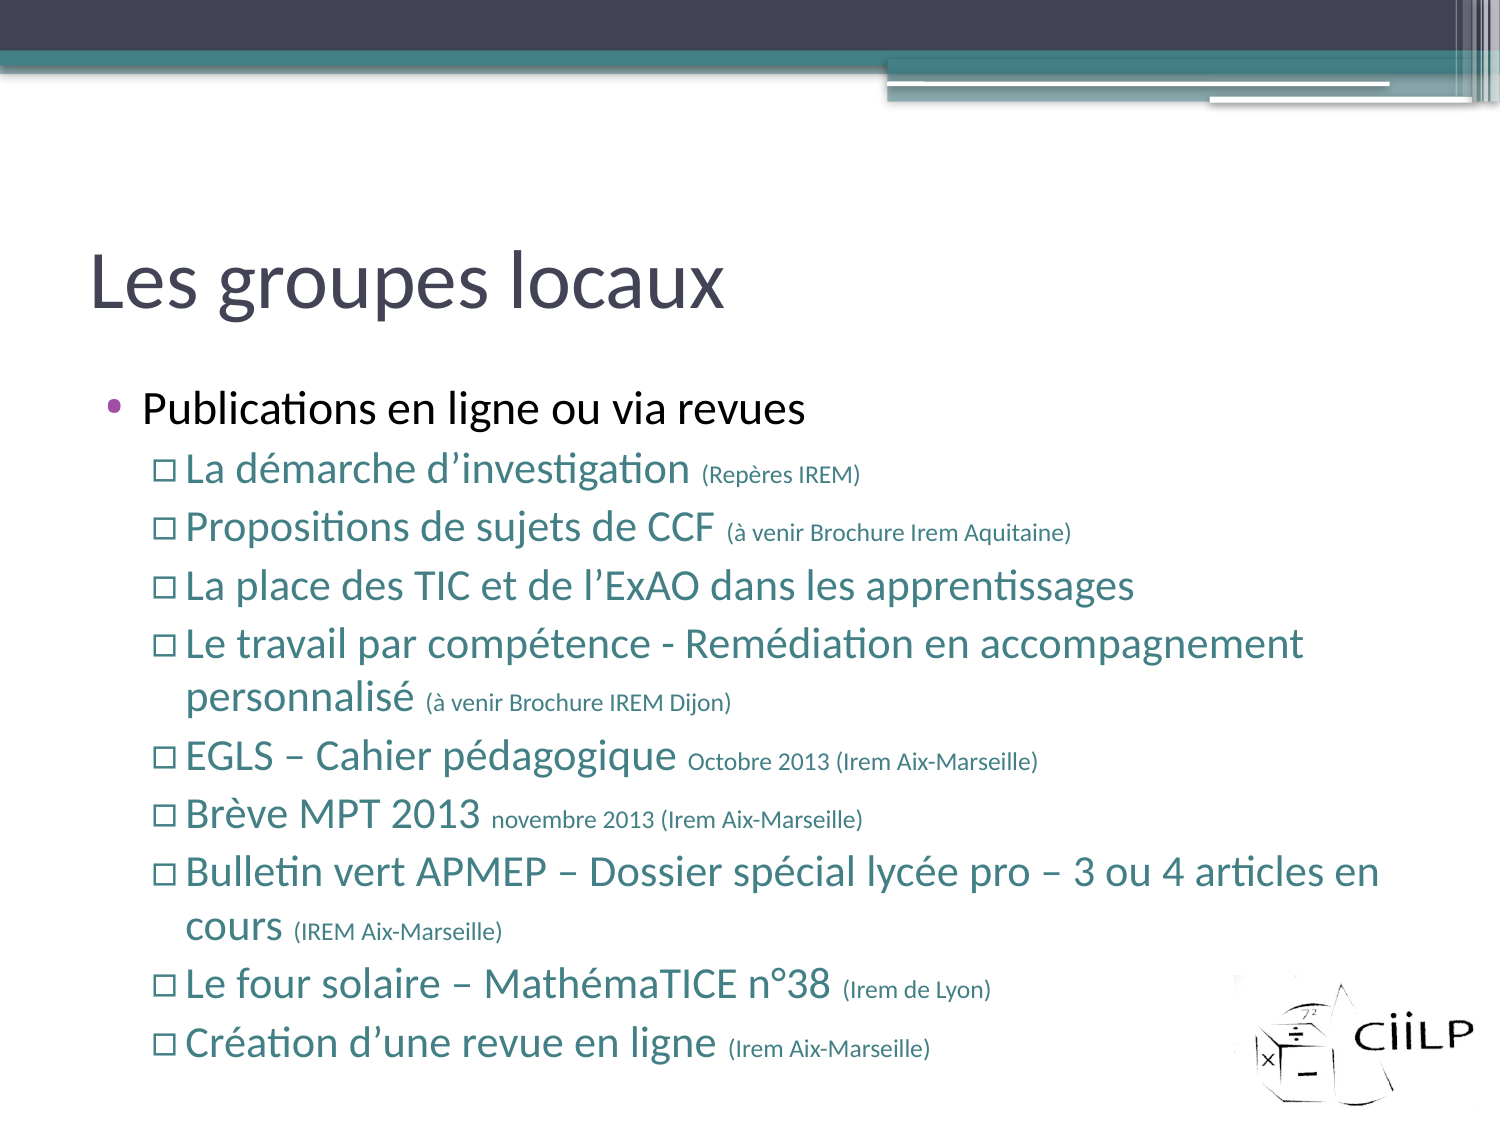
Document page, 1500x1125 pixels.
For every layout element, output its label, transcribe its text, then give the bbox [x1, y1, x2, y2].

title Les groupes locaux [75, 187, 1425, 363]
picture [1233, 975, 1483, 1110]
list Publications en ligne ou via revues La démarche d’investigation (Repères IREM) Propositions de sujets de CCF (à venir Brochure Irem Aquitaine) La place des TIC et de l’ExAO dans les apprentissages Le travail par compétence - Remédiation en accompagnement personnalisé (à venir Brochure IREM Dijon) EGLS – Cahier pédagogique Octobre 2013 (Irem Aix-Marseille) Brève MPT 2013 novembre 2013 (Irem Aix-Marseille) Bulletin vert APMEP – Dossier spécial lycée pro – 3 ou 4 articles en cours (IREM Aix-Marseille) Le four solaire – MathémaTICE n°38 (Irem de Lyon) Création d’une revue en ligne (Irem Aix-Marseille) [75, 368, 1425, 1079]
